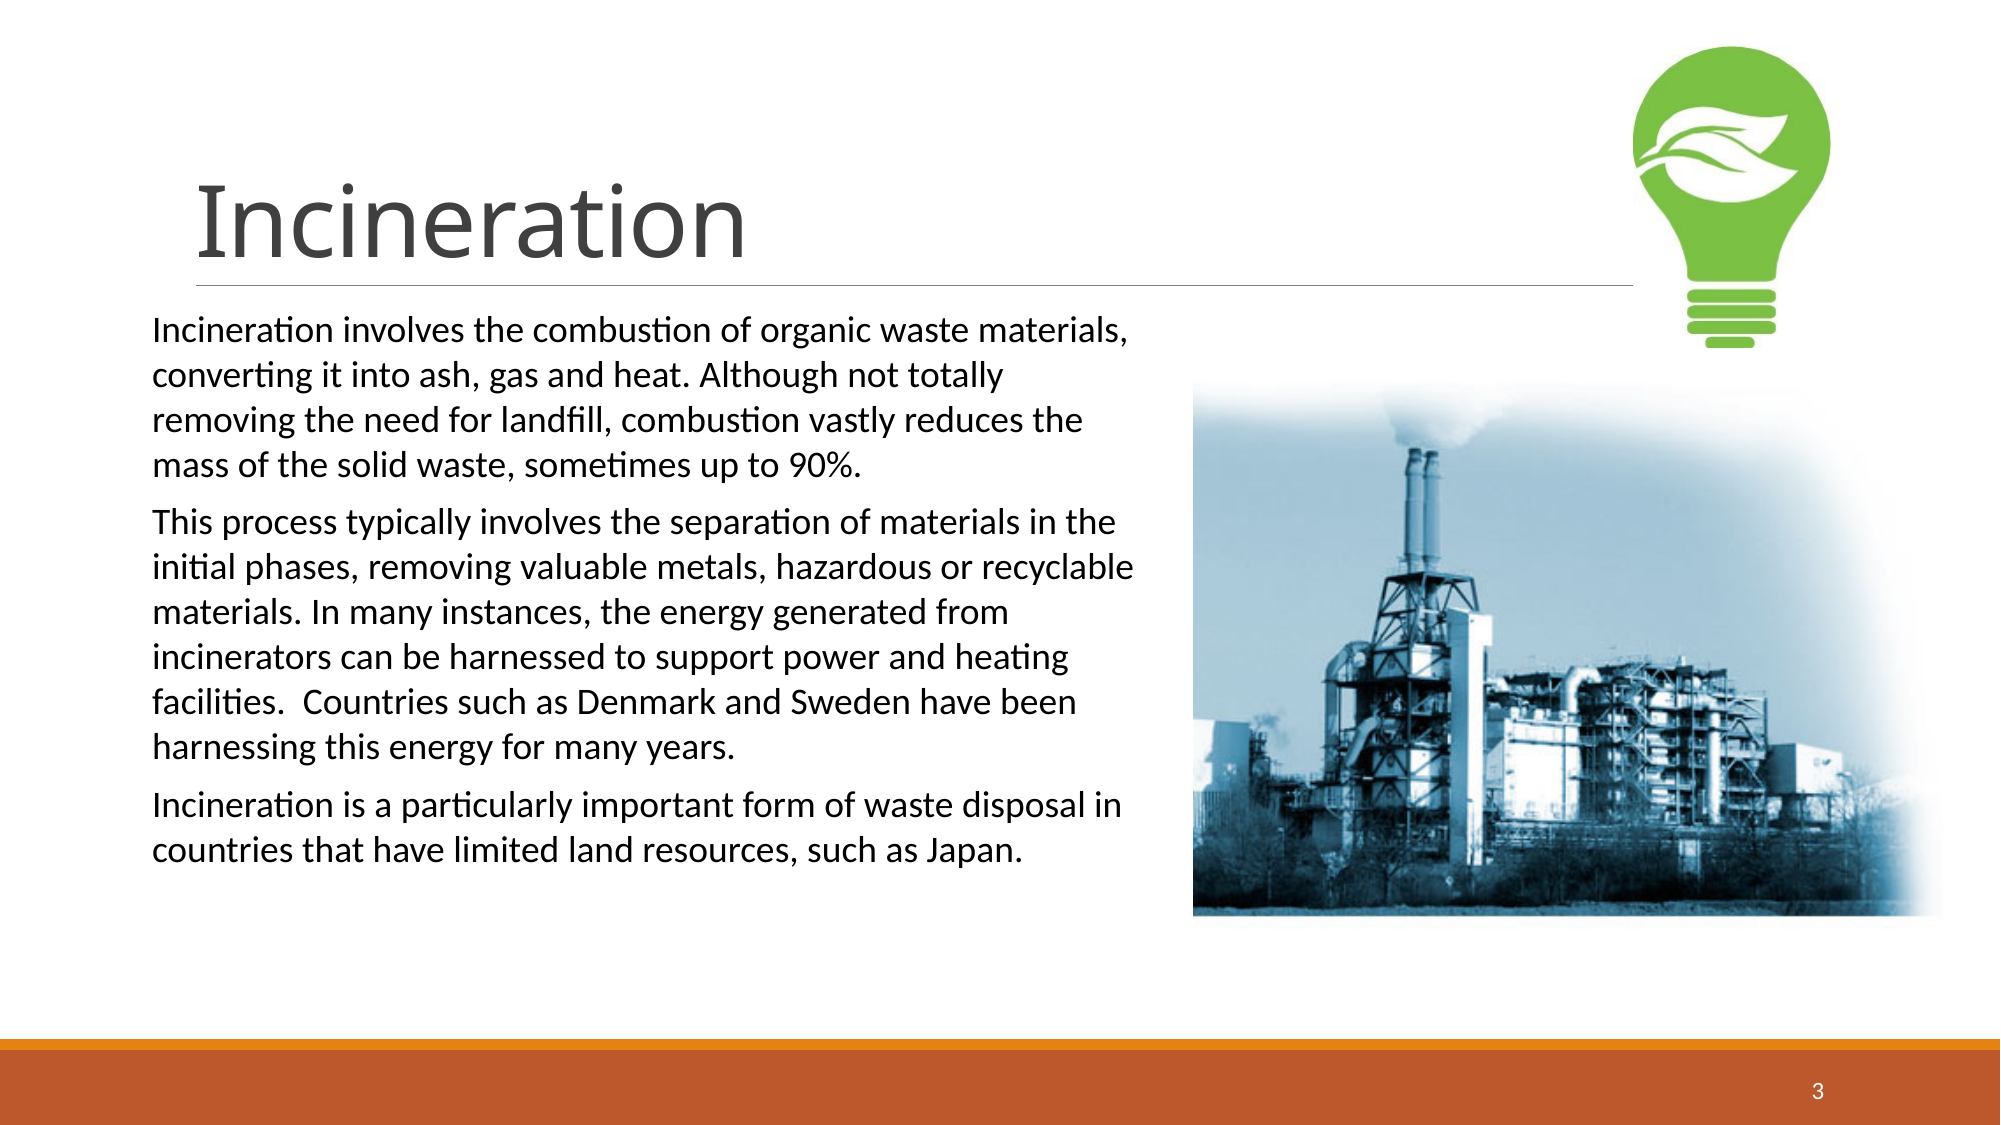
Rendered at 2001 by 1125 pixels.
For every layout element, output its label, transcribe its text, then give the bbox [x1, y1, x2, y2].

text_box Incineration involves the combustion of organic waste materials, converting it into ash, gas and heat. Although not totally removing the need for landfill, combustion vastly reduces the mass of the solid waste, sometimes up to 90%. This process typically involves the separation of materials in the initial phases, removing valuable metals, hazardous or recyclable materials. In many instances, the energy generated from incinerators can be harnessed to support power and heating facilities. Countries such as Denmark and Sweden have been harnessing this energy for many years. Incineration is a particularly important form of waste disposal in countries that have limited land resources, such as Japan. [137, 297, 1153, 877]
title Incineration [180, 47, 1830, 285]
picture [1192, 366, 1946, 932]
picture [1633, 46, 1831, 348]
slide_number 3 [1624, 1059, 1840, 1120]
